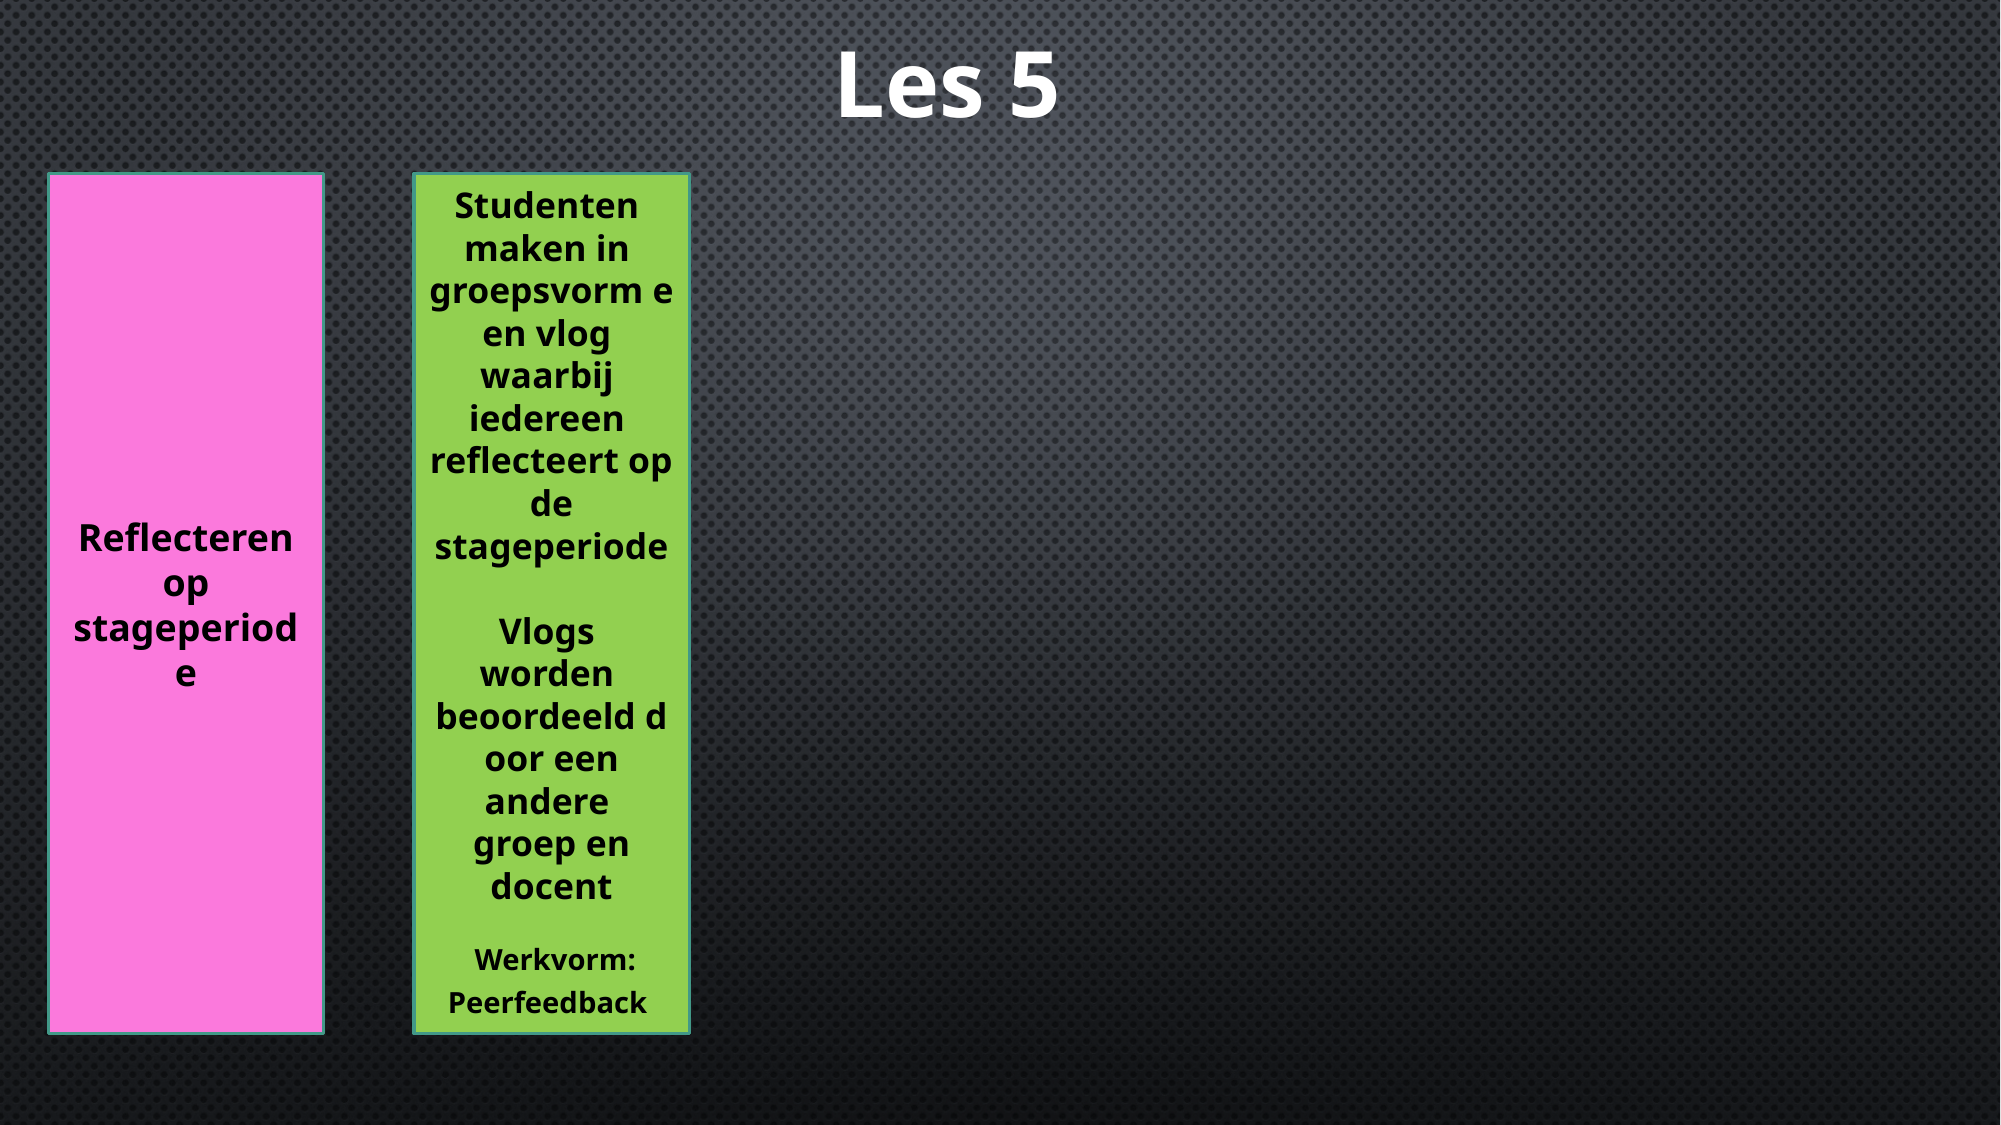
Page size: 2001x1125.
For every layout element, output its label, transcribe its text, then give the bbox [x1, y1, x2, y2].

text_box Studenten maken in groepsvorm een vlog waarbij iedereen reflecteert op de stageperiode Vlogs worden beoordeeld door een andere groep en docent Werkvorm: Peerfeedback ​ ​ [412, 172, 691, 1035]
text_box Reflecteren op stageperiode [47, 172, 325, 1035]
text_box Les 5 [818, 18, 1555, 144]
